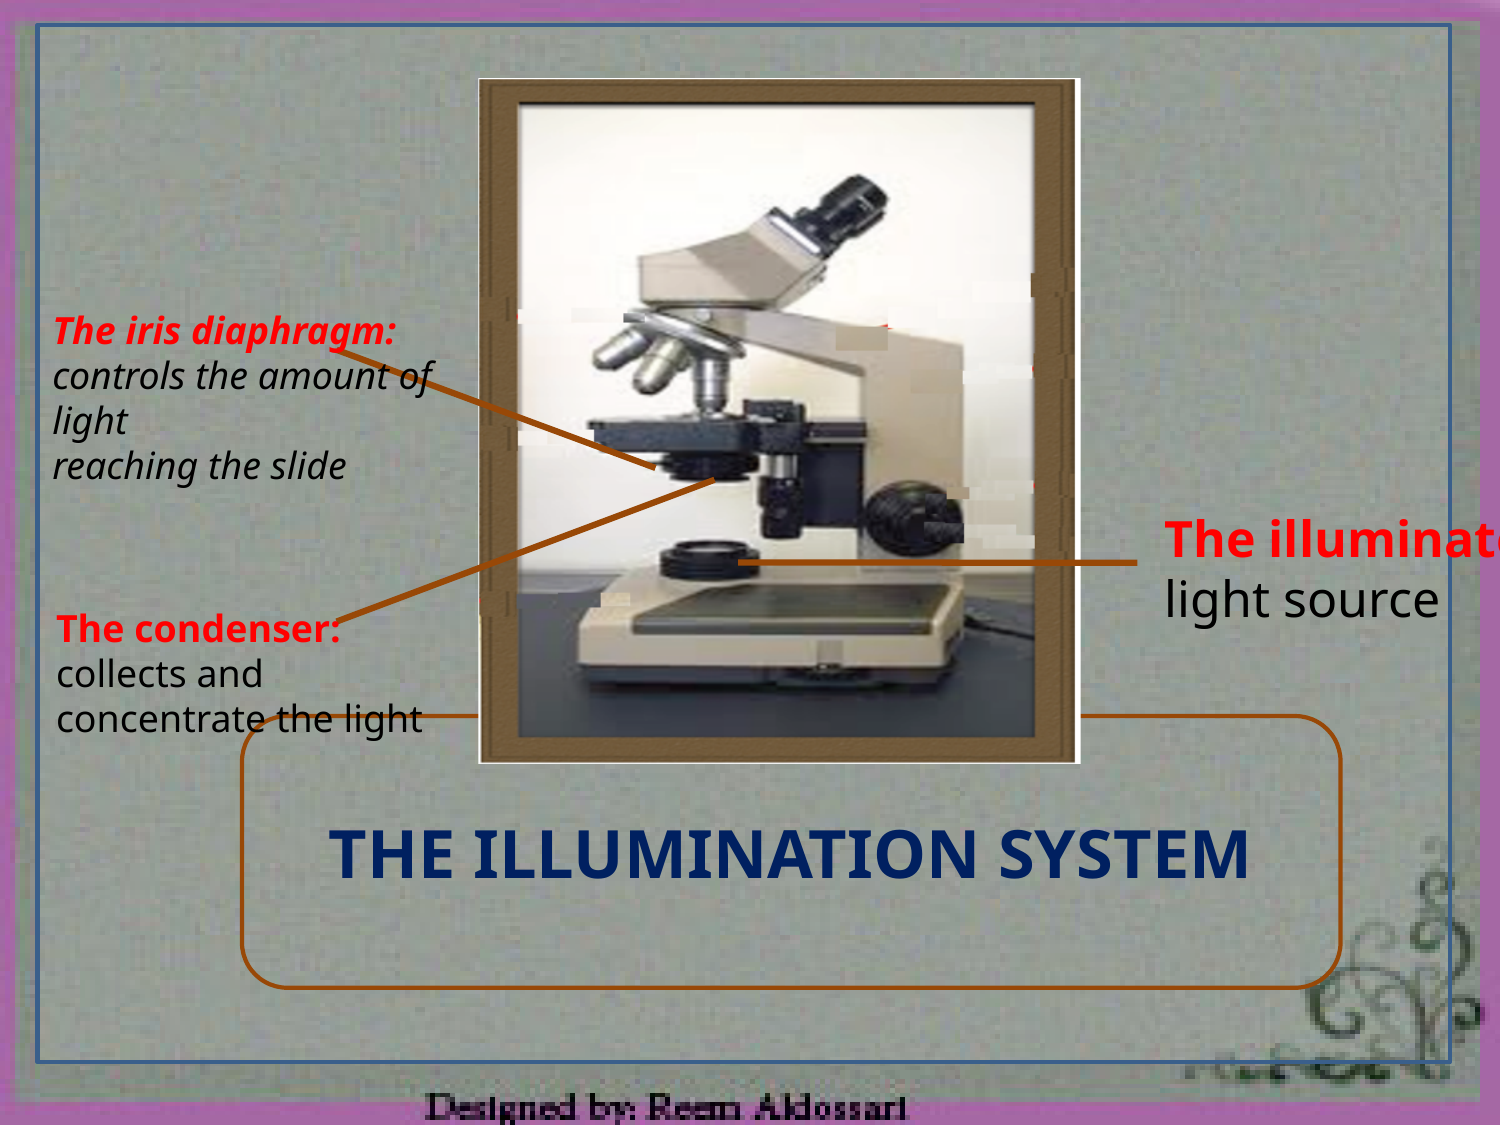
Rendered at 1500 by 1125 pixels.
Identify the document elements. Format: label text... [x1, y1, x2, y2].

text_box The iris diaphragm: controls the amount of light reaching the slide [37, 299, 472, 495]
text_box THE ILLUMINATION SYSTEM [239, 713, 1343, 990]
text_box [336, 479, 715, 622]
picture [0, 0, 1500, 1125]
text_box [336, 349, 656, 469]
picture [478, 77, 1081, 764]
text_box [35, 23, 1452, 1064]
text_box The condenser: collects and concentrate the light [41, 597, 461, 748]
text_box The illuminator: light source [1149, 499, 1500, 635]
